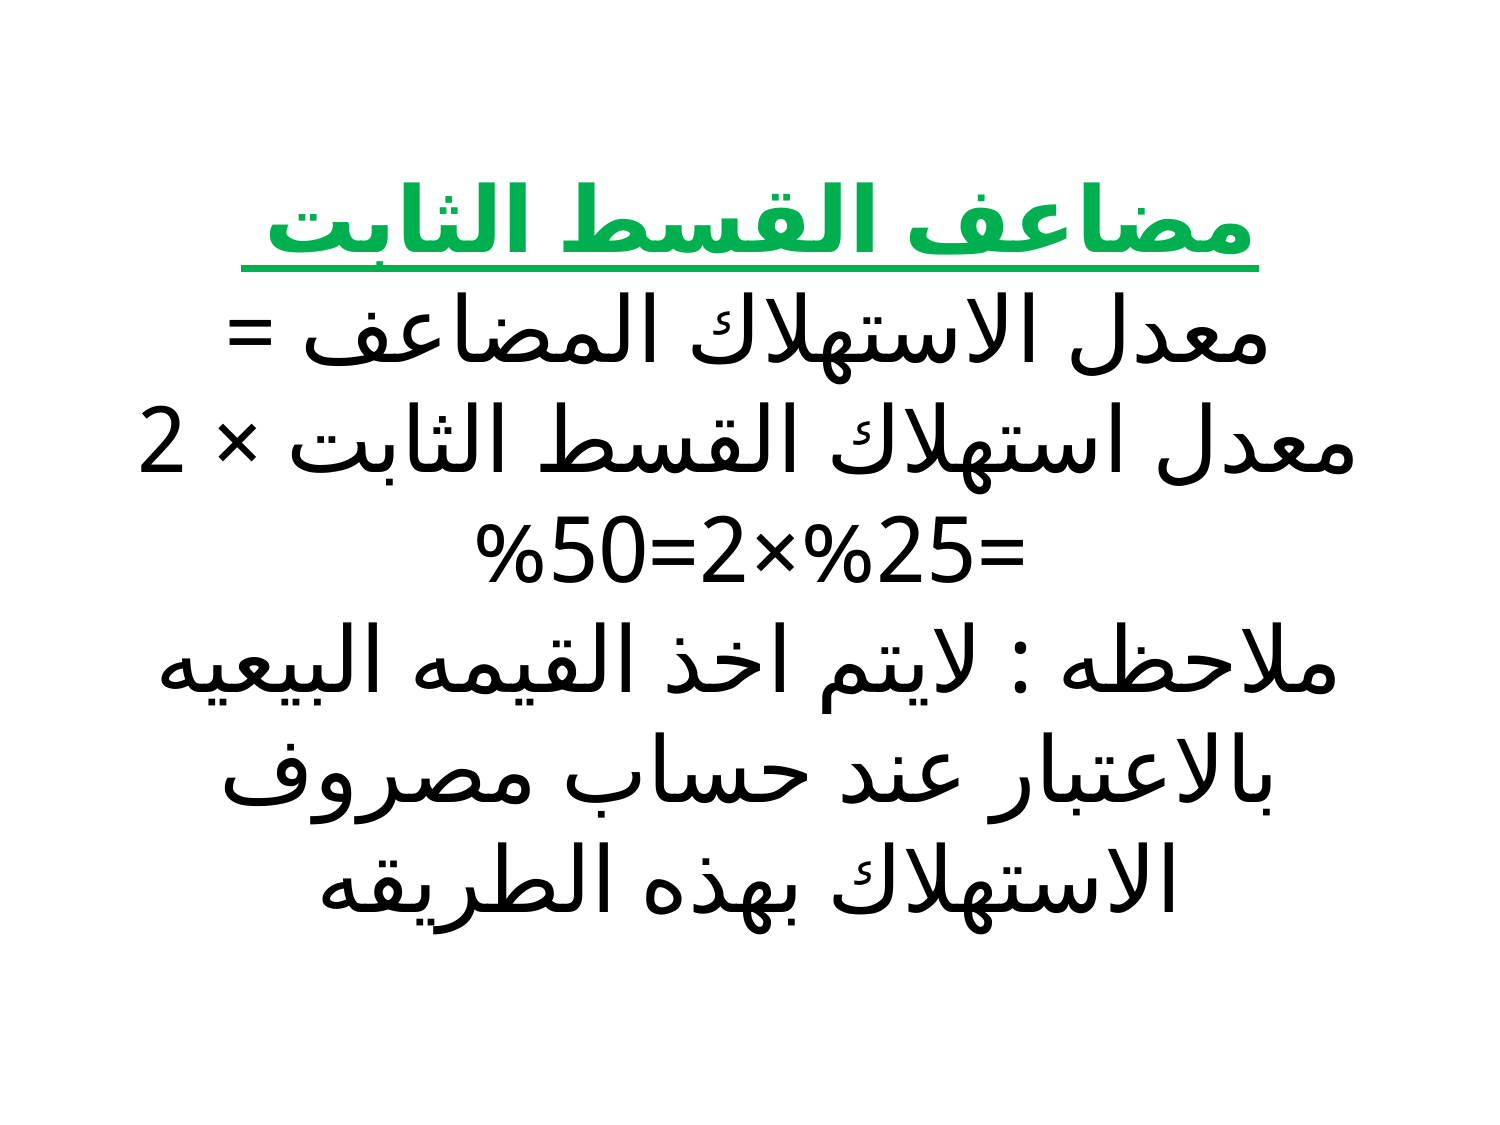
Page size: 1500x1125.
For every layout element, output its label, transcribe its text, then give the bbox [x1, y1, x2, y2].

title مضاعف القسط الثابت معدل الاستهلاك المضاعف = معدل استهلاك القسط الثابت × 2 =25%×2=50% ملاحظه : لايتم اخذ القيمه البيعيه بالاعتبار عند حساب مصروف الاستهلاك بهذه الطريقه [75, 45, 1425, 1047]
